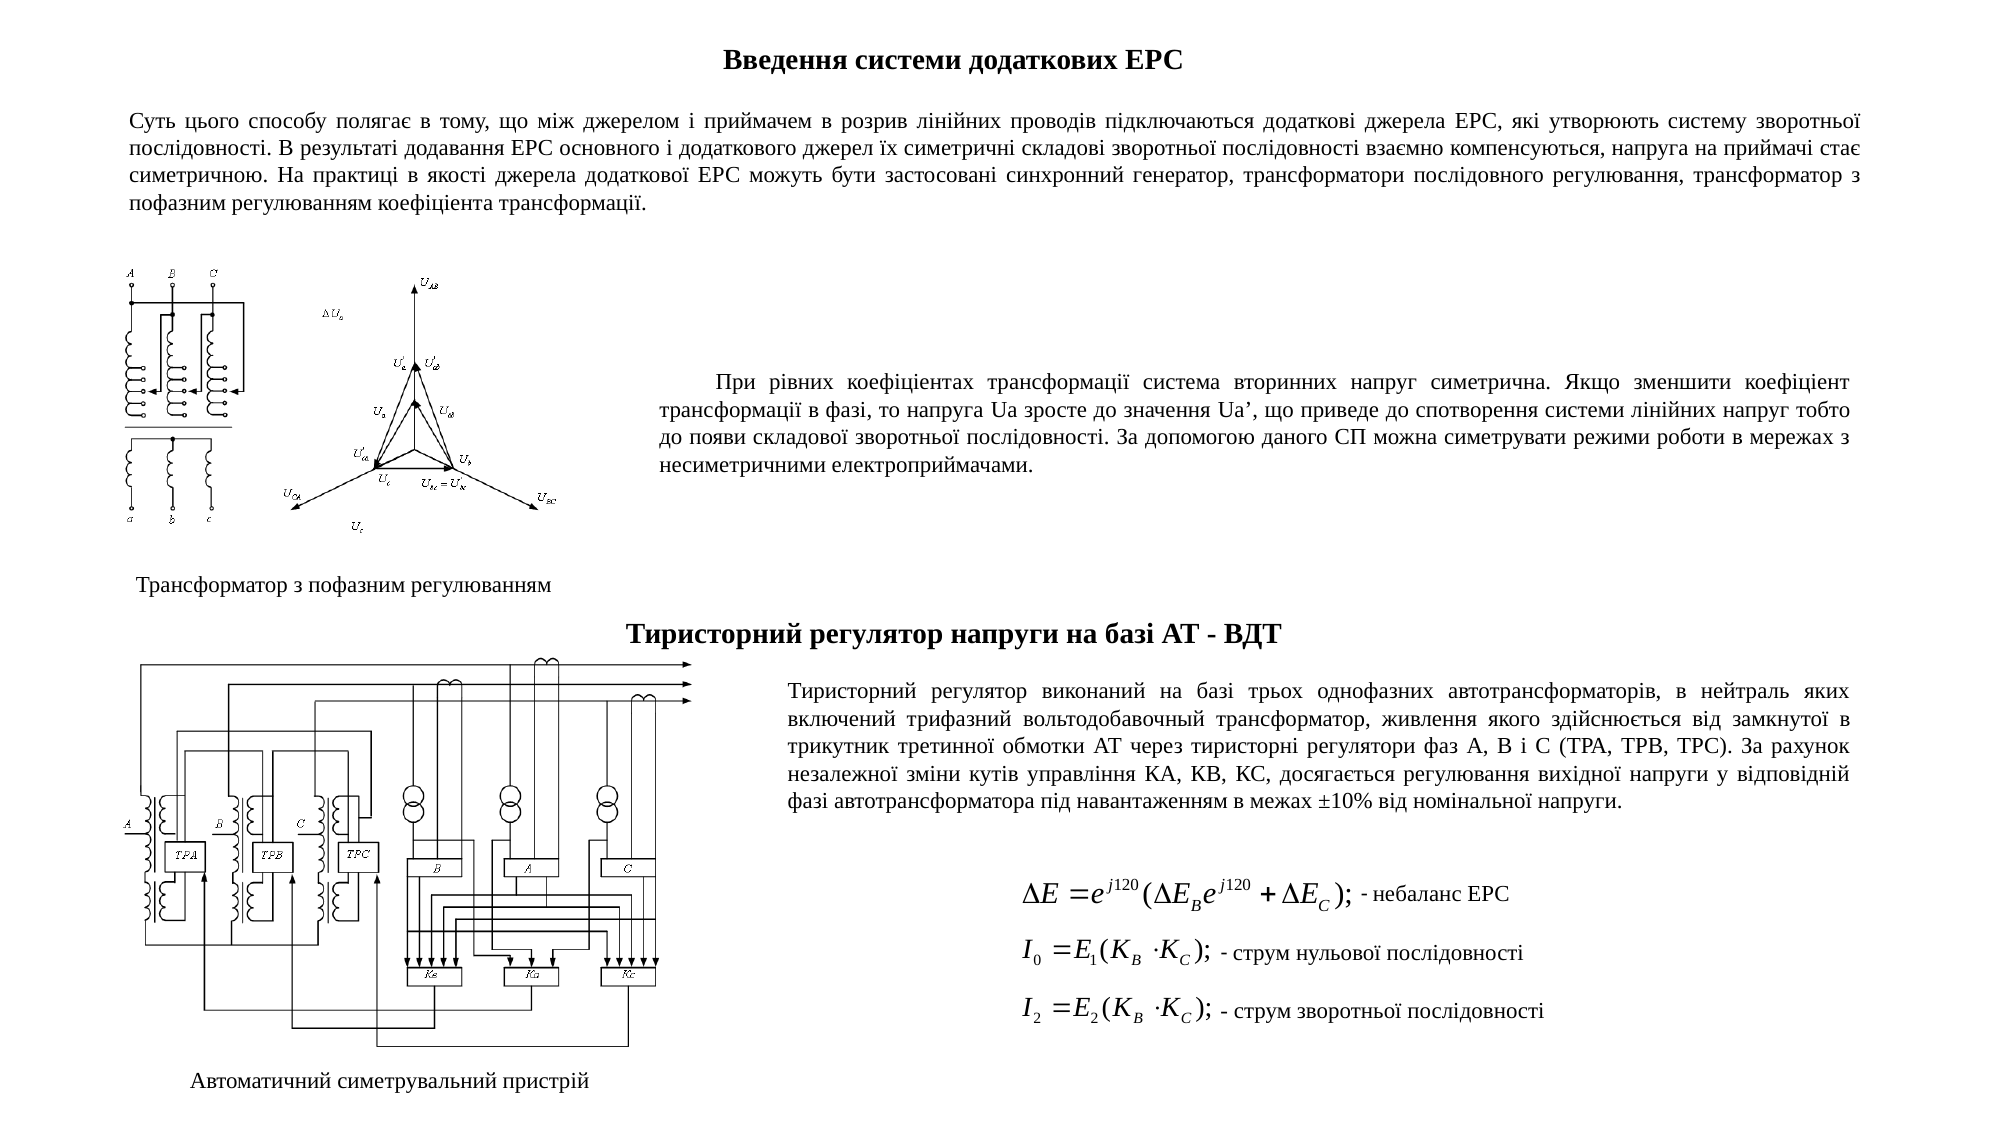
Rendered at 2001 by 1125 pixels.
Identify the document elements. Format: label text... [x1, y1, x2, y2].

text_box Тиристорний регулятор напруги на базі АТ - ВДТ [611, 606, 1298, 657]
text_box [1017, 930, 1217, 973]
text_box Суть цього способу полягає в тому, що між джерелом і приймачем в розрив лінійних проводів підключаються додаткові джерела ЕРС, які утворюють систему зворотньої послідовності. В результаті додавання ЕРС основного і додаткового джерел їх симетричні складові зворотньої послідовності взаємно компенсуються, напруга на приймачі стає симетричною. На практиці в якості джерела додаткової ЕРС можуть бути застосовані синхронний генератор, трансформатори послідовного регулювання, трансформатор з пофазним регулюванням коефіціента трансформації. [114, 97, 1878, 223]
text_box Автоматичний симетрувальний пристрій [174, 1058, 605, 1101]
text_box Трансформатор з пофазним регулюванням [121, 562, 661, 605]
picture [121, 657, 692, 1047]
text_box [1017, 988, 1217, 1031]
text_box Введення системи додаткових ЕРС [708, 33, 1199, 83]
text_box - струм нульової послідовності [1217, 930, 1540, 973]
picture [123, 266, 558, 536]
text_box - небаланс ЕРС [1358, 871, 1525, 914]
text_box Тиристорний регулятор виконаний на базі трьох однофазних автотрансформаторів, в нейтраль яких включений трифазний вольтодобавочный трансформатор, живлення якого здійснюється від замкнутої в трикутник третинної обмотки АТ через тиристорні регулятори фаз А, В і С (ТРА, ТРВ, ТРС). За рахунок незалежної зміни кутів управління КА, КВ, КС, досягається регулювання вихідної напруги у відповідній фазі автотрансформатора під навантаженням в межах ±10% від номінальної напруги. [772, 668, 1866, 821]
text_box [1017, 871, 1358, 920]
text_box - струм зворотньої послідовності [1217, 988, 1561, 1031]
text_box При рівних коефіціентах трансформації система вторинних напруг симетрична. Якщо зменшити коефіціент трансформації в фазі, то напруга Ua зросте до значення Ua’, що приведе до спотворення системи лінійних напруг тобто до появи складової зворотньої послідовності. За допомогою даного СП можна симетрувати режими роботи в мережах з несиметричними електроприймачами. [644, 359, 1867, 484]
